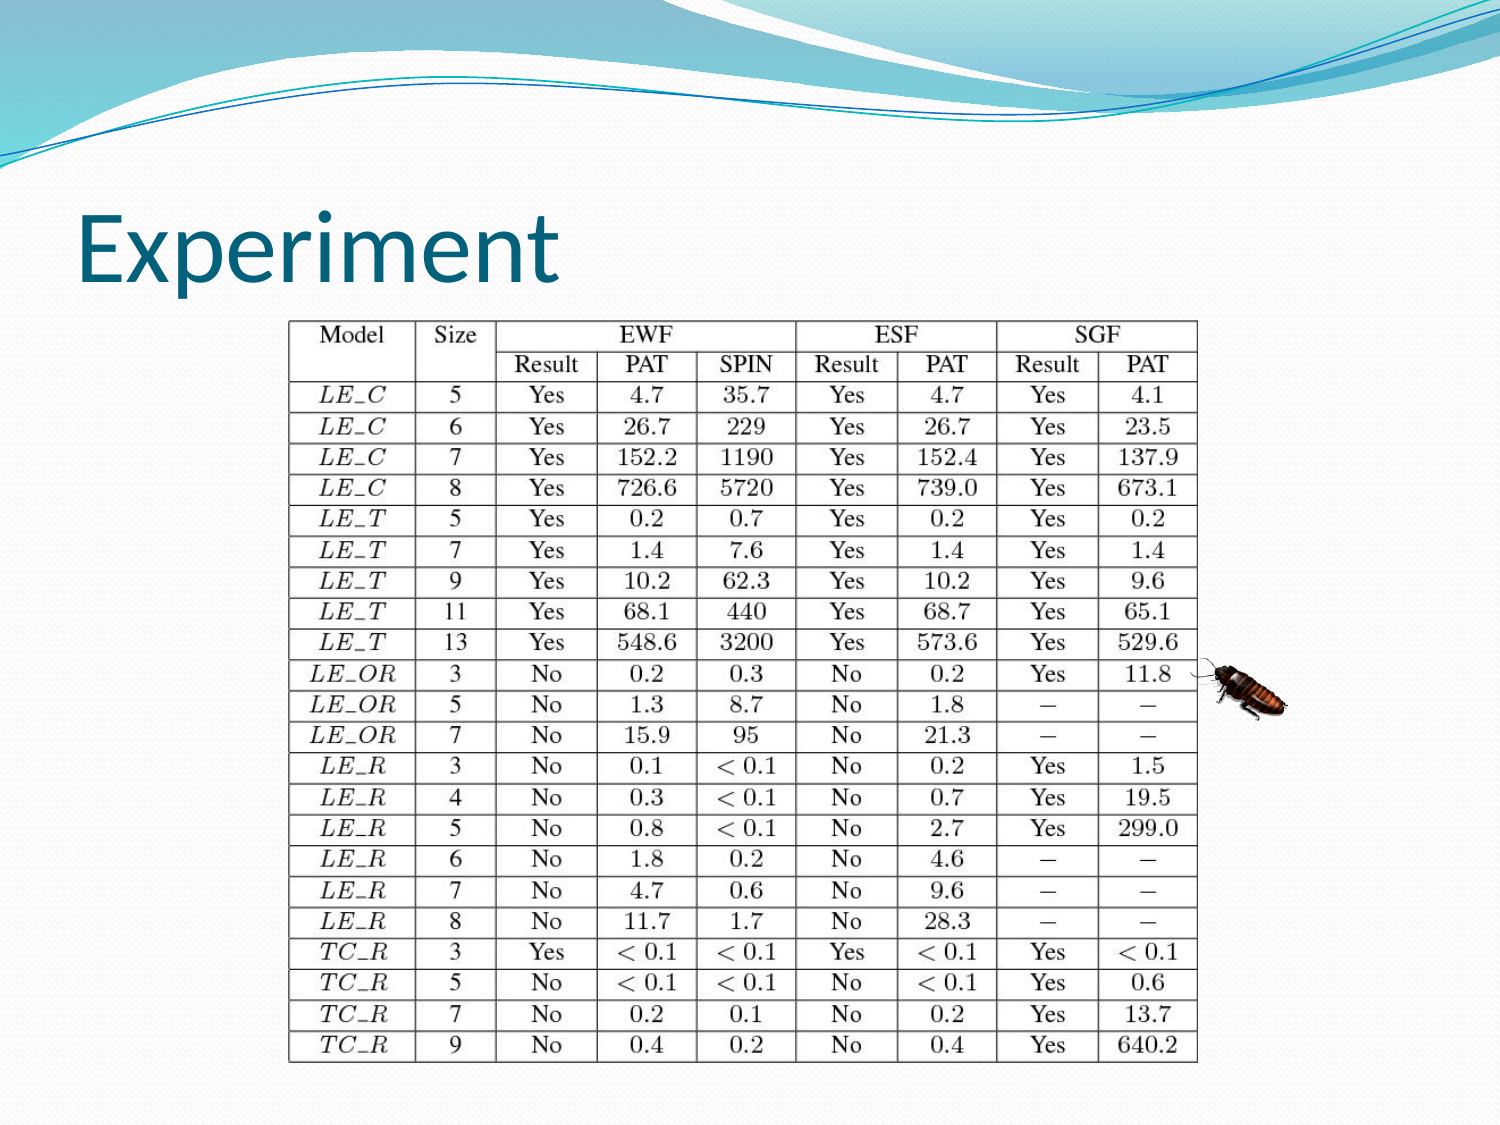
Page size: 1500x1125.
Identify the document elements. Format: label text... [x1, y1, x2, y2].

title Experiment [74, 115, 1426, 304]
picture [287, 319, 1288, 1063]
